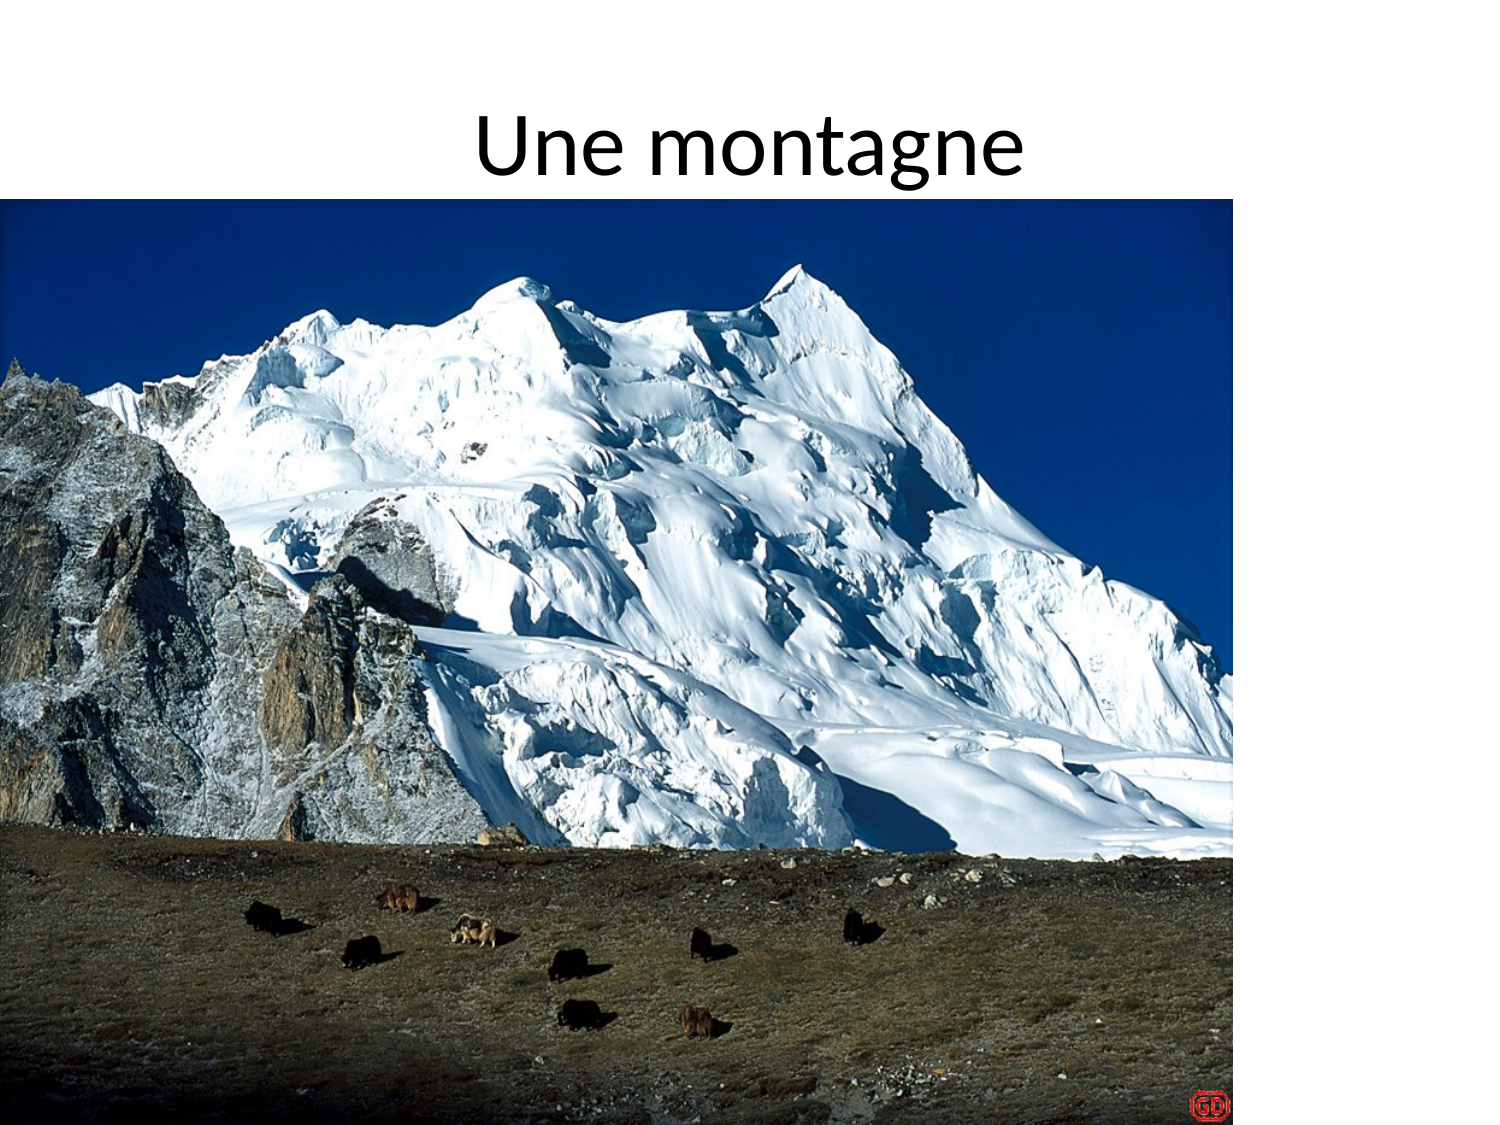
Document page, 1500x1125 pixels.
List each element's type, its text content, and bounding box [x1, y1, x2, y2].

title Une montagne [75, 45, 1425, 233]
picture [0, 199, 1233, 1125]
